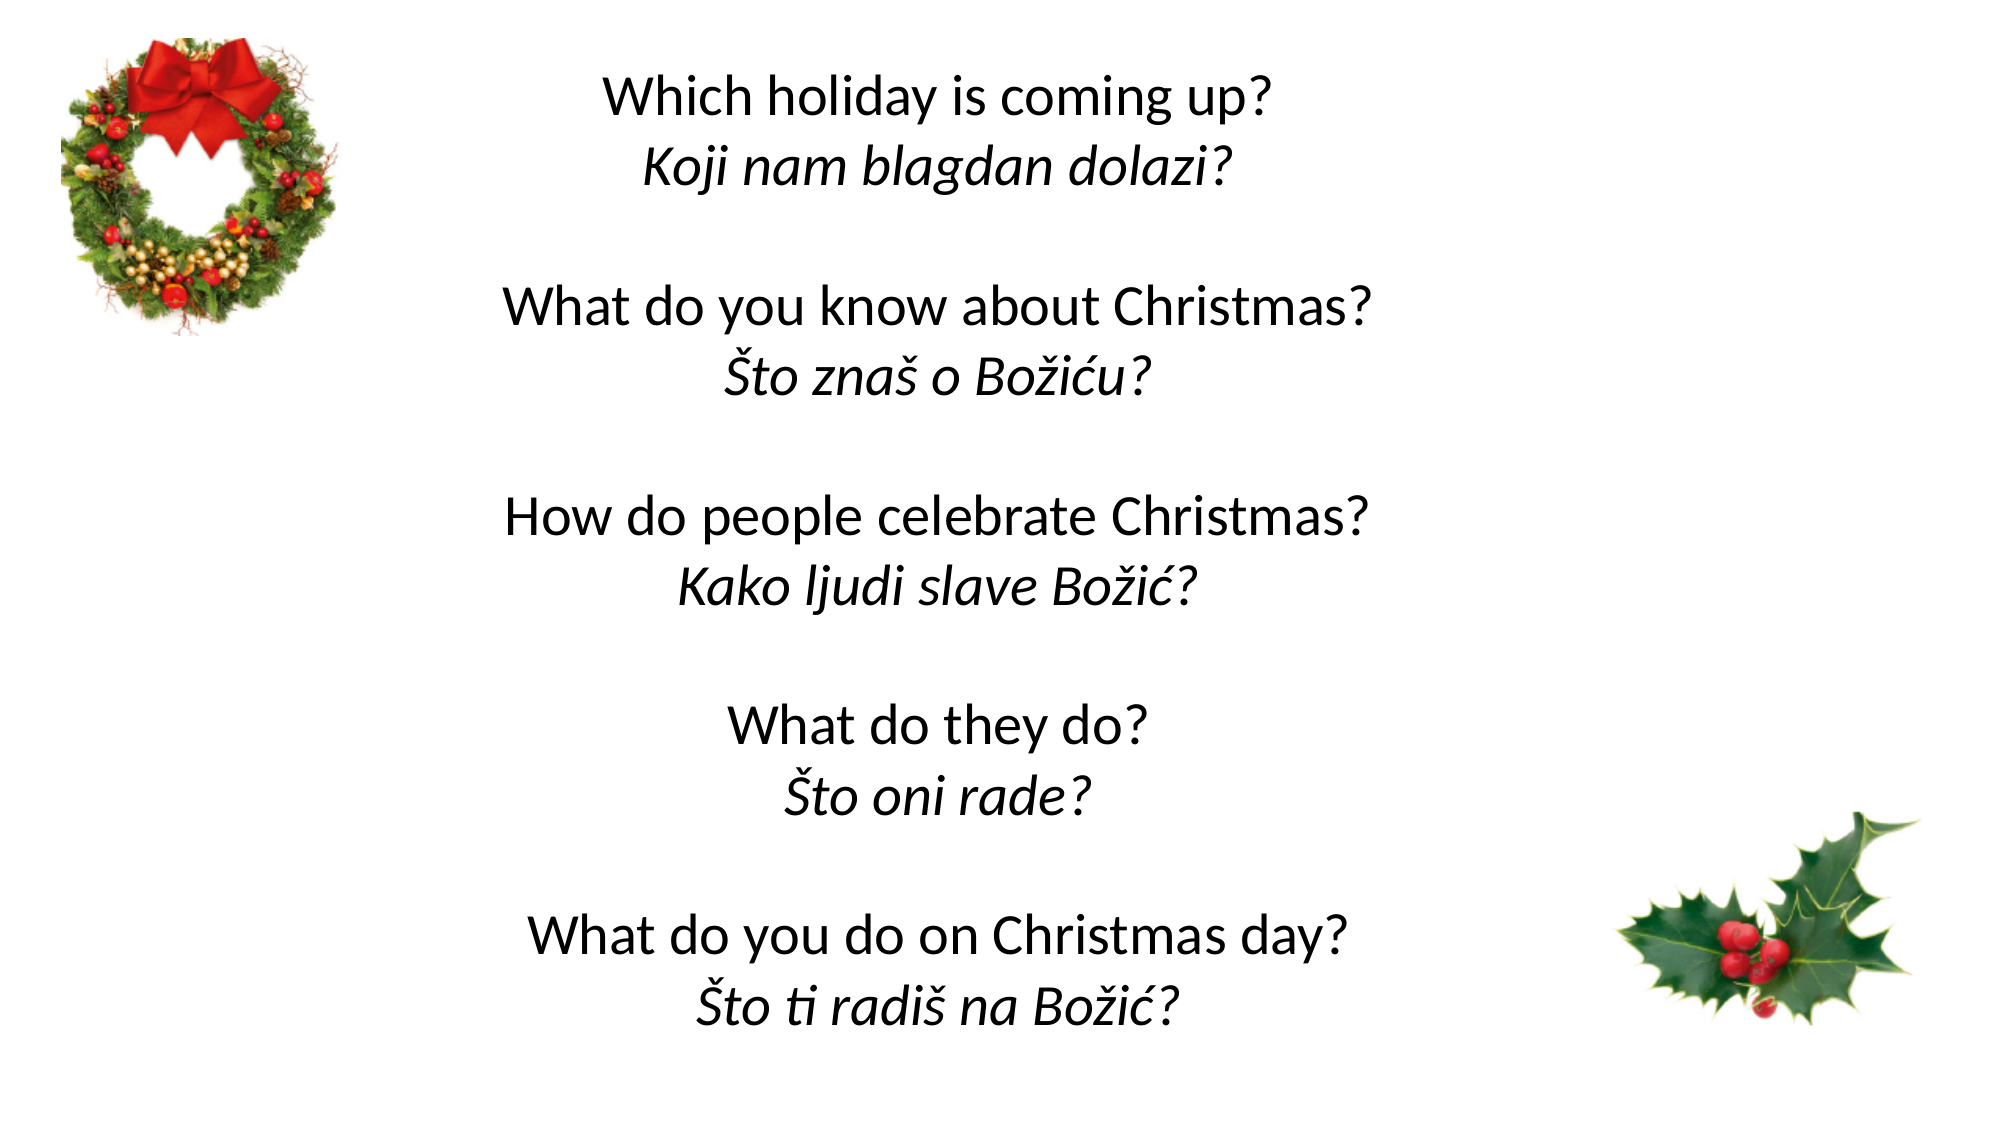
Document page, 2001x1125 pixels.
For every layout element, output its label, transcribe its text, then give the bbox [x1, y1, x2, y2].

picture [1582, 751, 1922, 1032]
text_box Which holiday is coming up? Koji nam blagdan dolazi? What do you know about Christmas? Što znaš o Božiću? How do people celebrate Christmas? Kako ljudi slave Božić? What do they do? Što oni rade? What do you do on Christmas day? Što ti radiš na Božić? [294, 49, 1583, 1044]
picture [61, 38, 342, 336]
